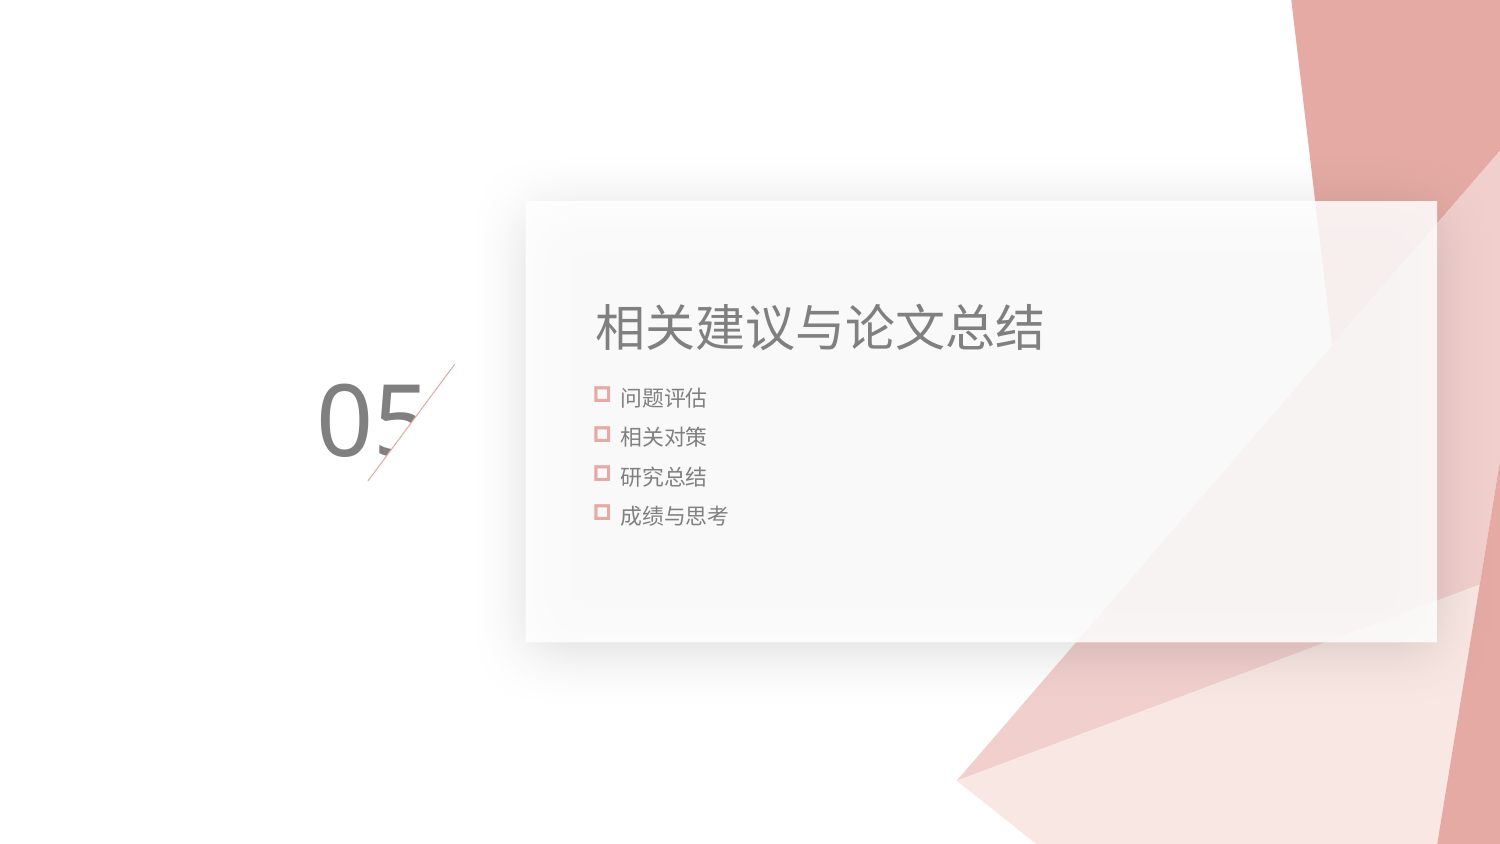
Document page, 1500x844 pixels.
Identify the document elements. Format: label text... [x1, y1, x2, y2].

text_box 05 [302, 348, 450, 484]
text_box 问题评估 相关对策 研究总结 成绩与思考 [578, 364, 951, 537]
text_box [523, 199, 951, 644]
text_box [367, 364, 455, 482]
text_box 相关建议与论文总结 [580, 288, 951, 364]
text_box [956, 0, 1500, 844]
